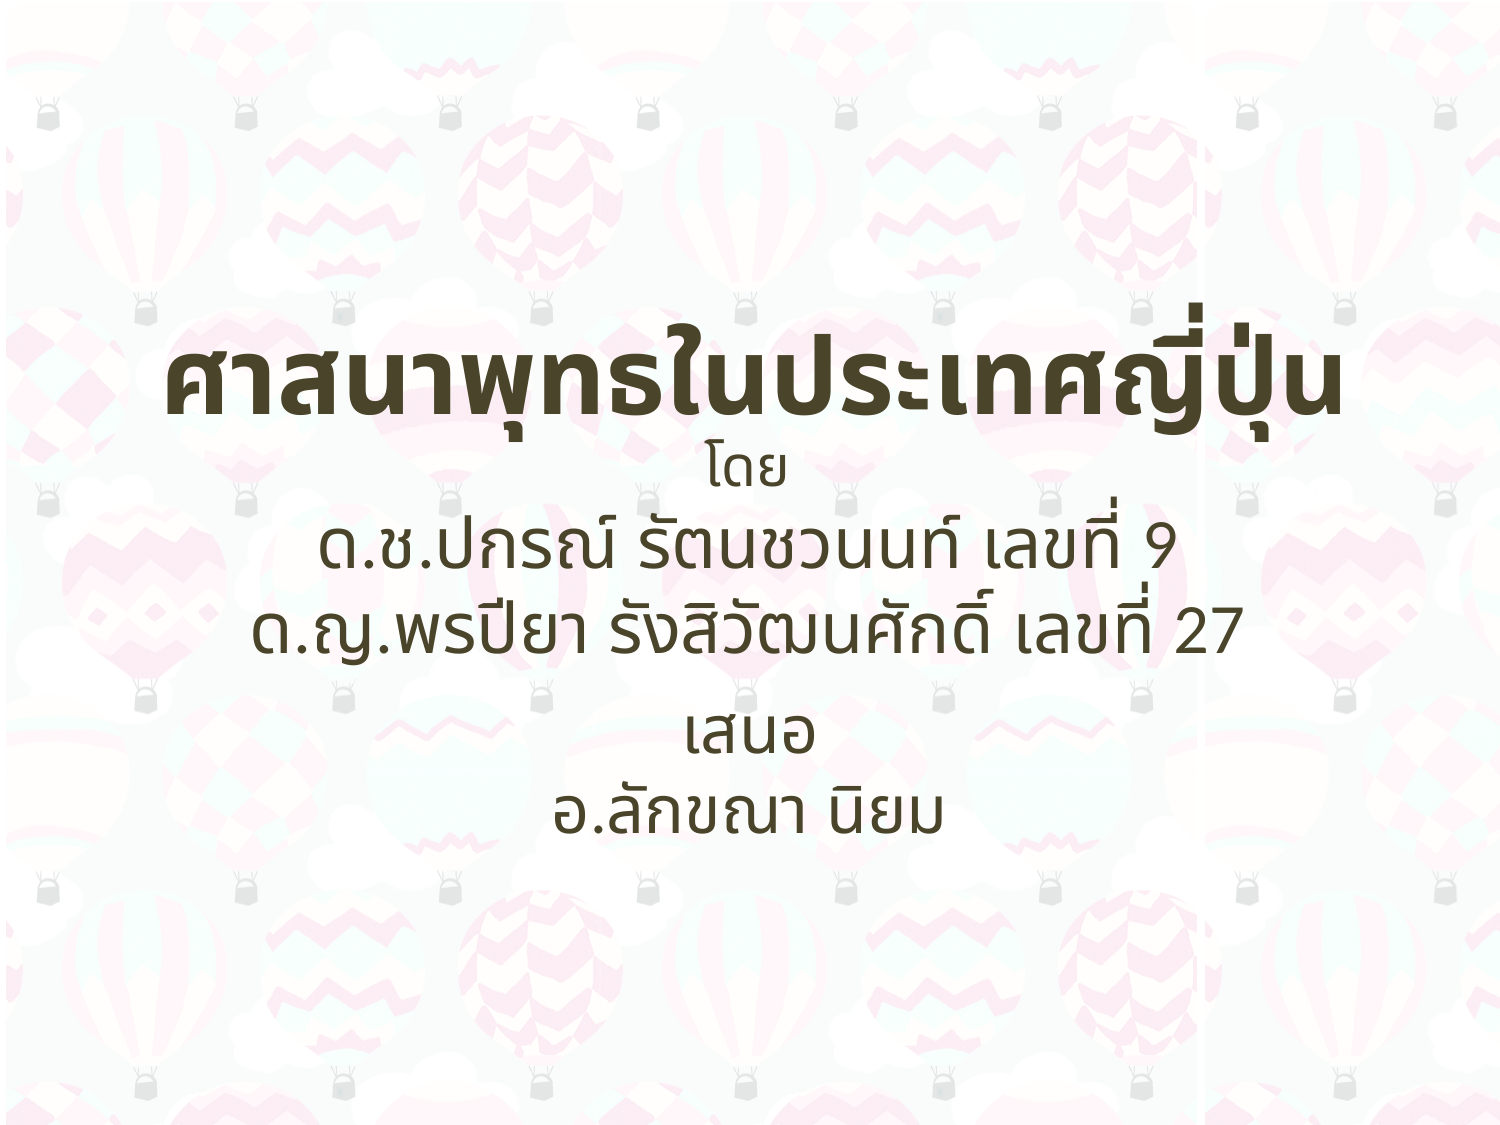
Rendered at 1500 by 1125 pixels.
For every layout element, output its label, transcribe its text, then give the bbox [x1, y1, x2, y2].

text_box เสนอ อ.ลักขณา นิยม [234, 679, 1266, 855]
subtitle โดย ด.ช.ปกรณ์ รัตนชวนนท์ เลขที่ 9 ด.ญ.พรปียา รังสิวัฒนศักดิ์ เลขที่ 27 [222, 421, 1273, 715]
title ศาสนาพุทธในประเทศญี่ปุ่น [117, 251, 1393, 493]
